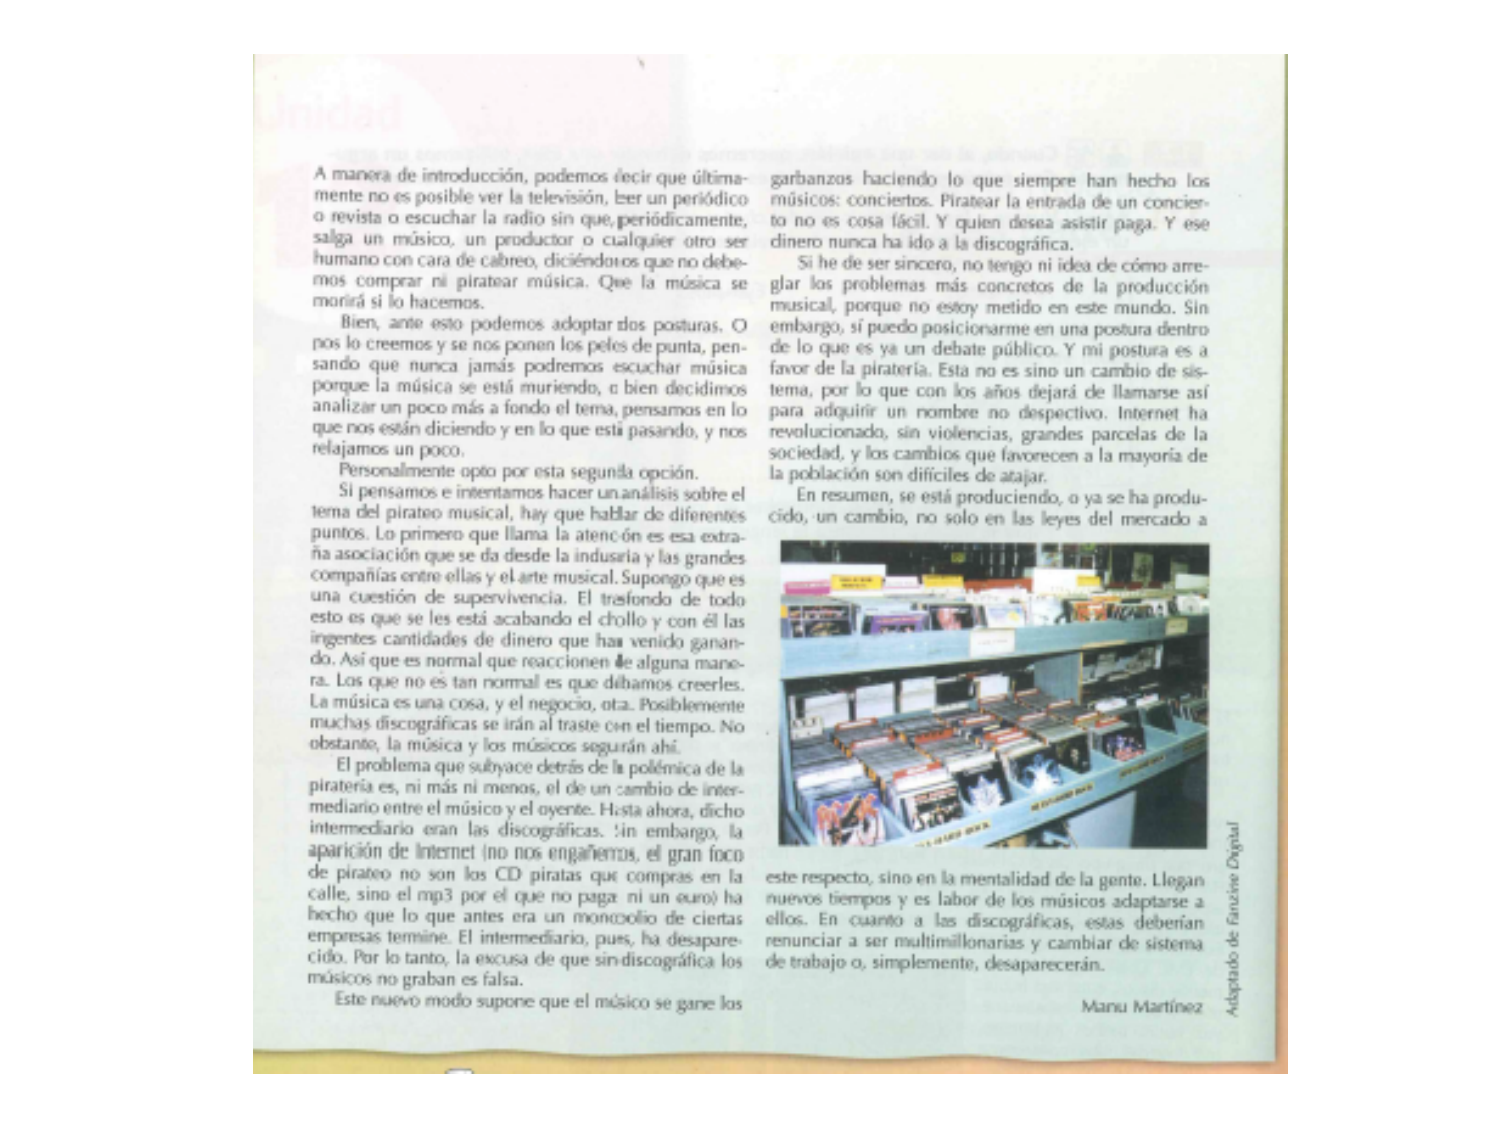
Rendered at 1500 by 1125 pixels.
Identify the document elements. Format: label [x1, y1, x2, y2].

picture [253, 54, 1288, 1074]
